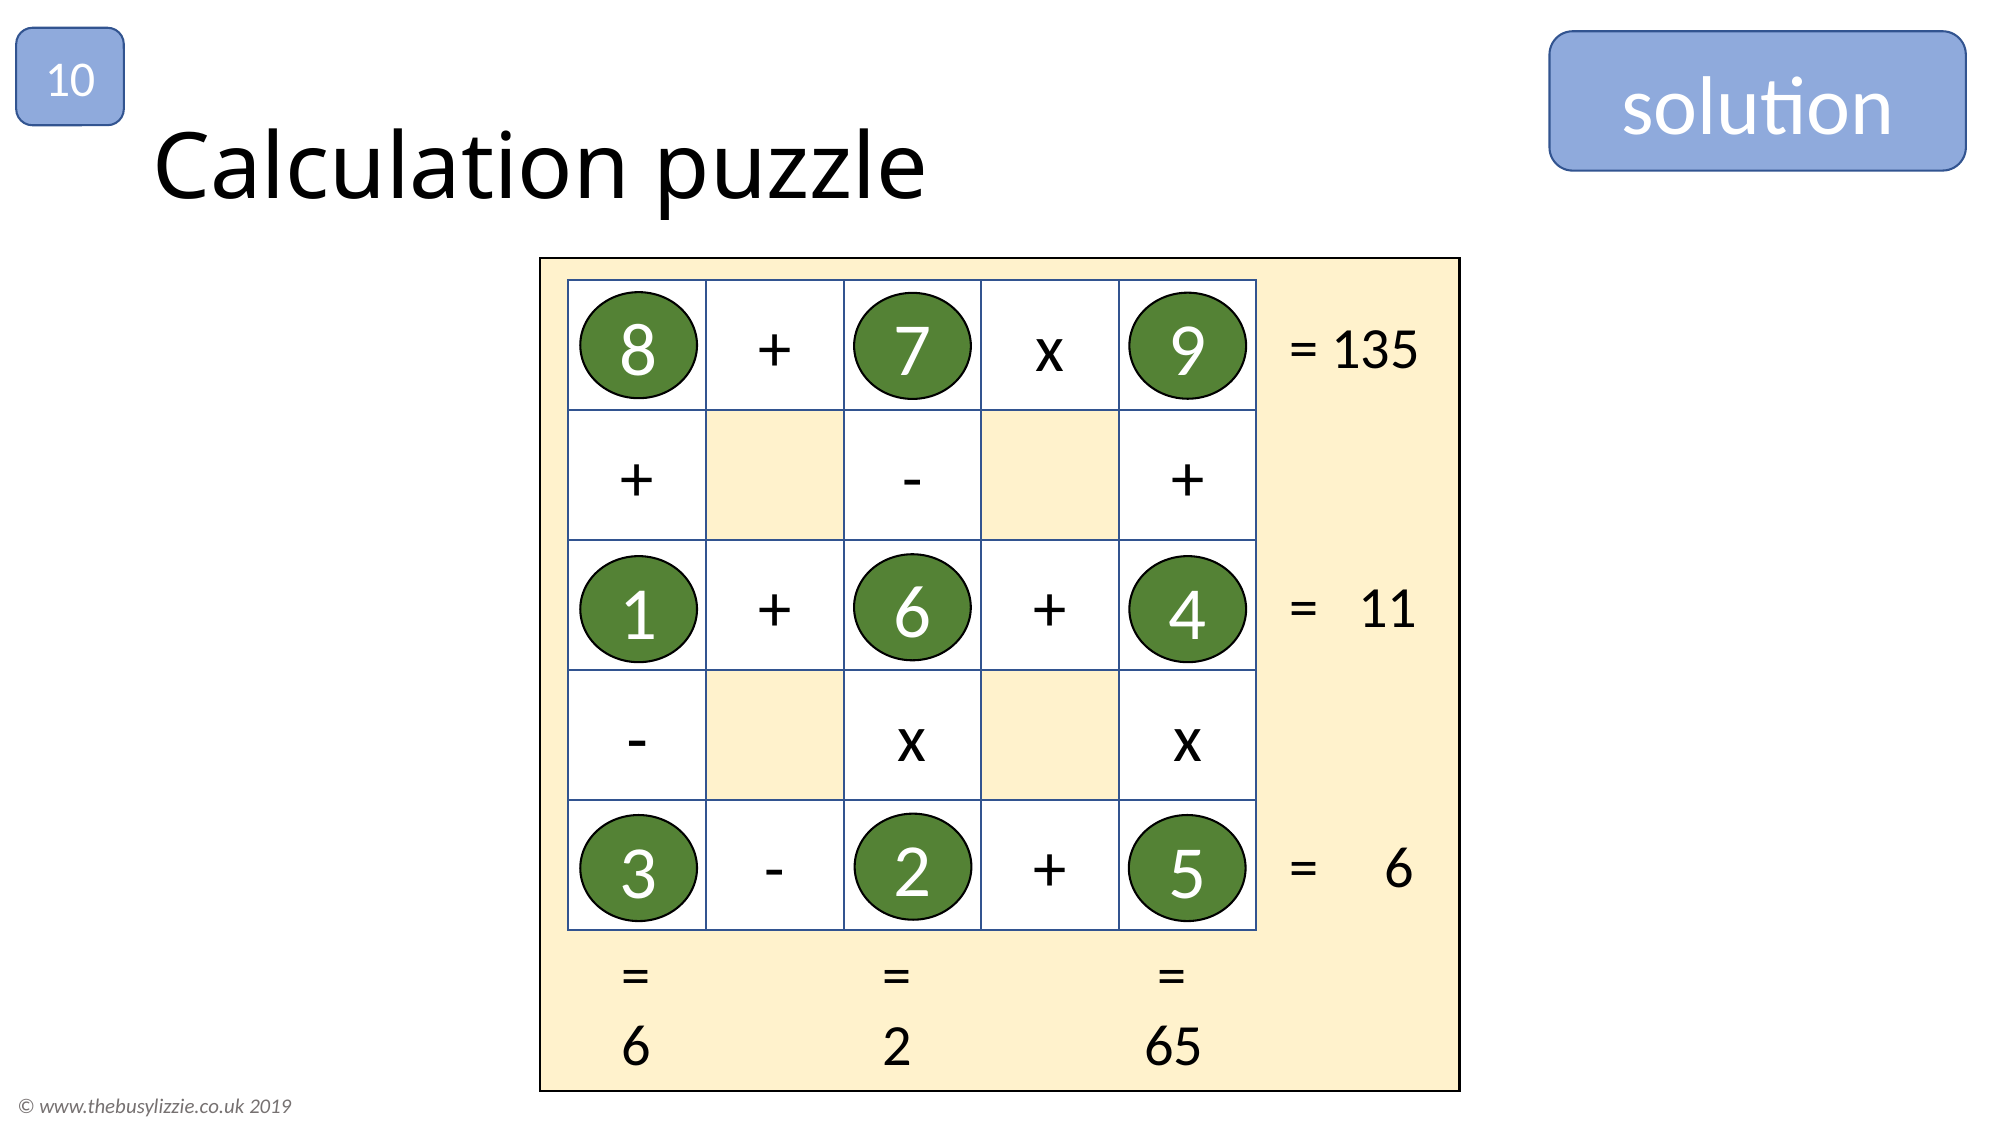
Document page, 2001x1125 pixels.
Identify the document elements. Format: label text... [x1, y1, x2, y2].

text_box solution [1548, 30, 1967, 172]
text_box 10 [15, 26, 125, 127]
title Calculation puzzle [137, 59, 1863, 278]
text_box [540, 258, 1460, 1092]
text_box © www.thebusylizzie.co.uk 2019 [2, 1085, 311, 1125]
